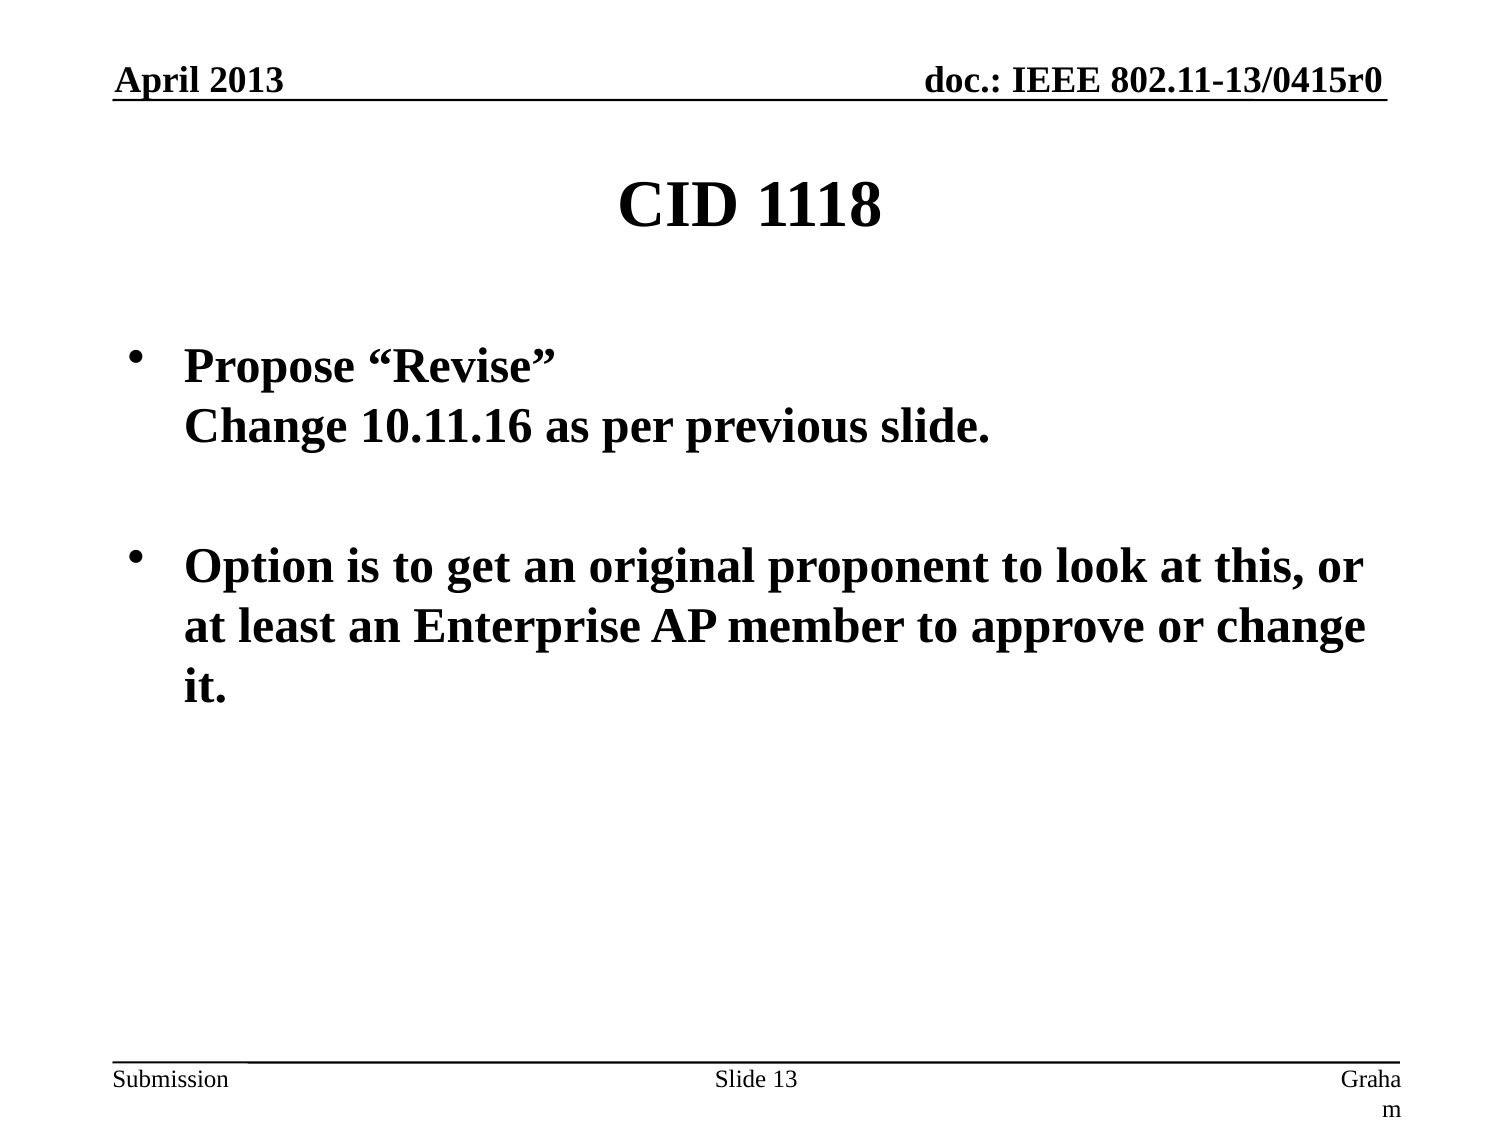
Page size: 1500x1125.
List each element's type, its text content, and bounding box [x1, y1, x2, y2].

slide_number Slide 13 [712, 1061, 800, 1093]
list Propose “Revise” Change 10.11.16 as per previous slide. Option is to get an original proponent to look at this, or at least an Enterprise AP member to approve or change it. [112, 324, 1388, 1000]
footer Graham Smith, DSP Group [1324, 1061, 1402, 1093]
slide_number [114, 54, 286, 101]
title CID 1118 [112, 112, 1388, 288]
